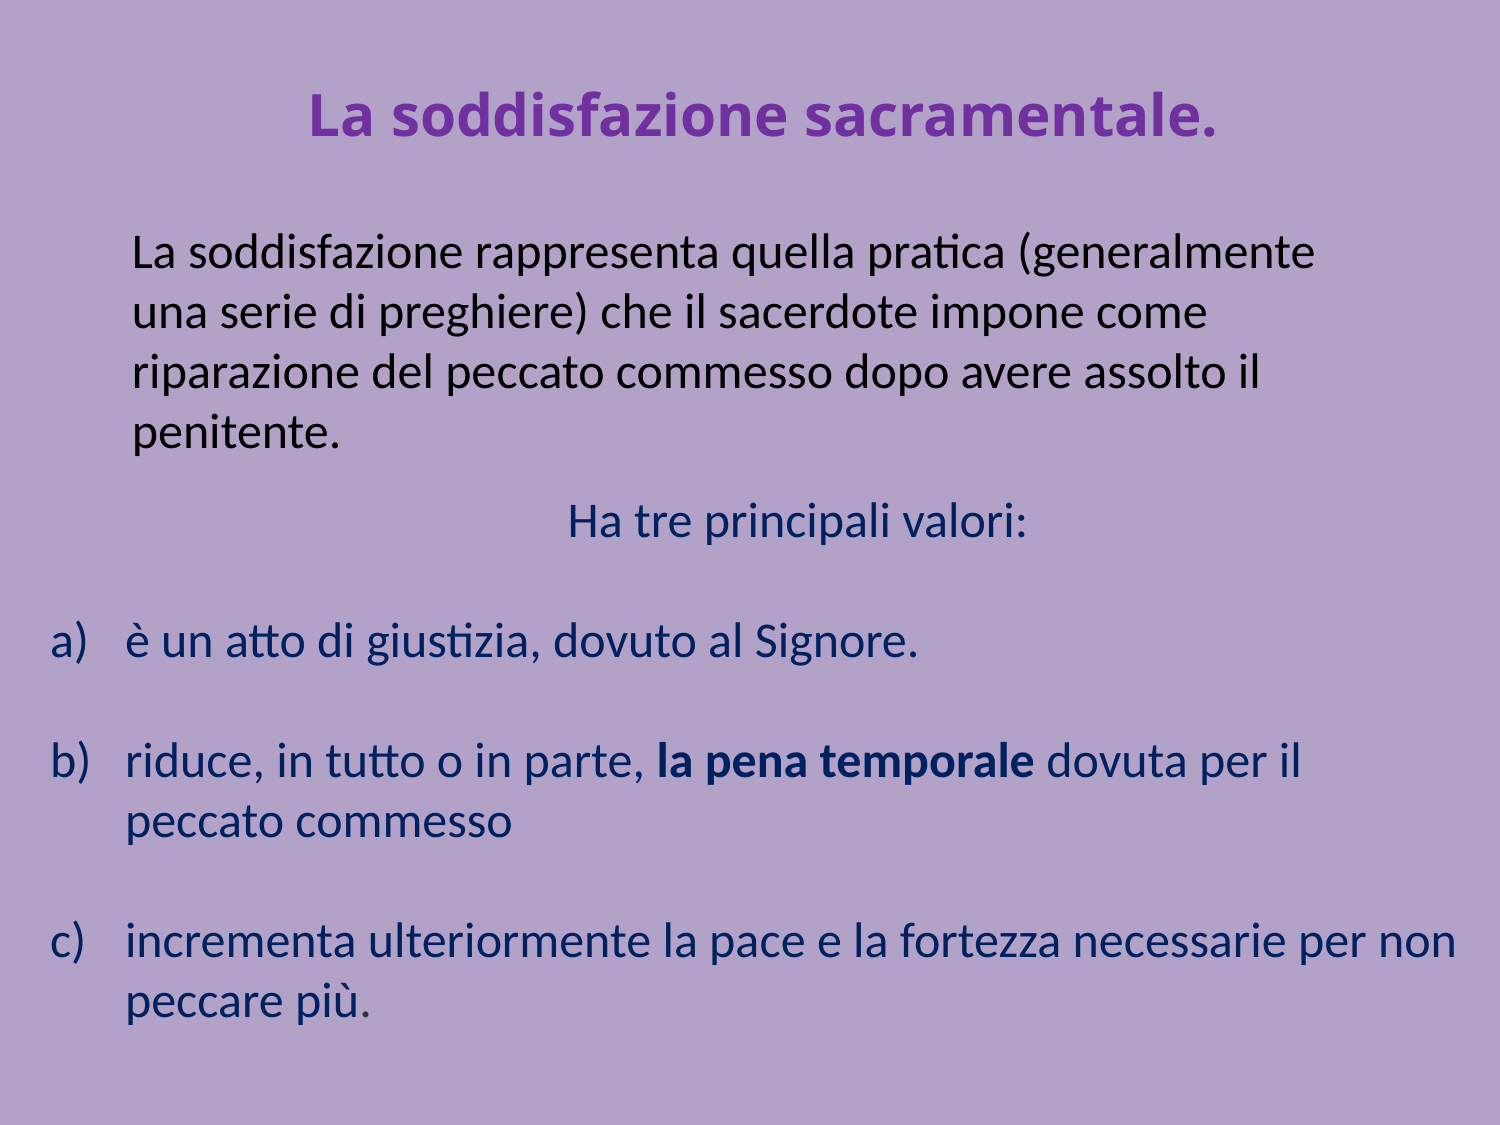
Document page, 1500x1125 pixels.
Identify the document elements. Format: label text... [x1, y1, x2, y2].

text_box è un atto di giustizia, dovuto al Signore. riduce, in tutto o in parte, la pena temporale dovuta per il peccato commesso incrementa ulteriormente la pace e la fortezza necessarie per non peccare più. [35, 599, 1477, 1035]
text_box La soddisfazione sacramentale. [292, 70, 1313, 210]
text_box La soddisfazione rappresenta quella pratica (generalmente una serie di preghiere) che il sacerdote impone come riparazione del peccato commesso dopo avere assolto il penitente. [117, 210, 1383, 466]
text_box Ha tre principali valori: [552, 480, 1044, 556]
